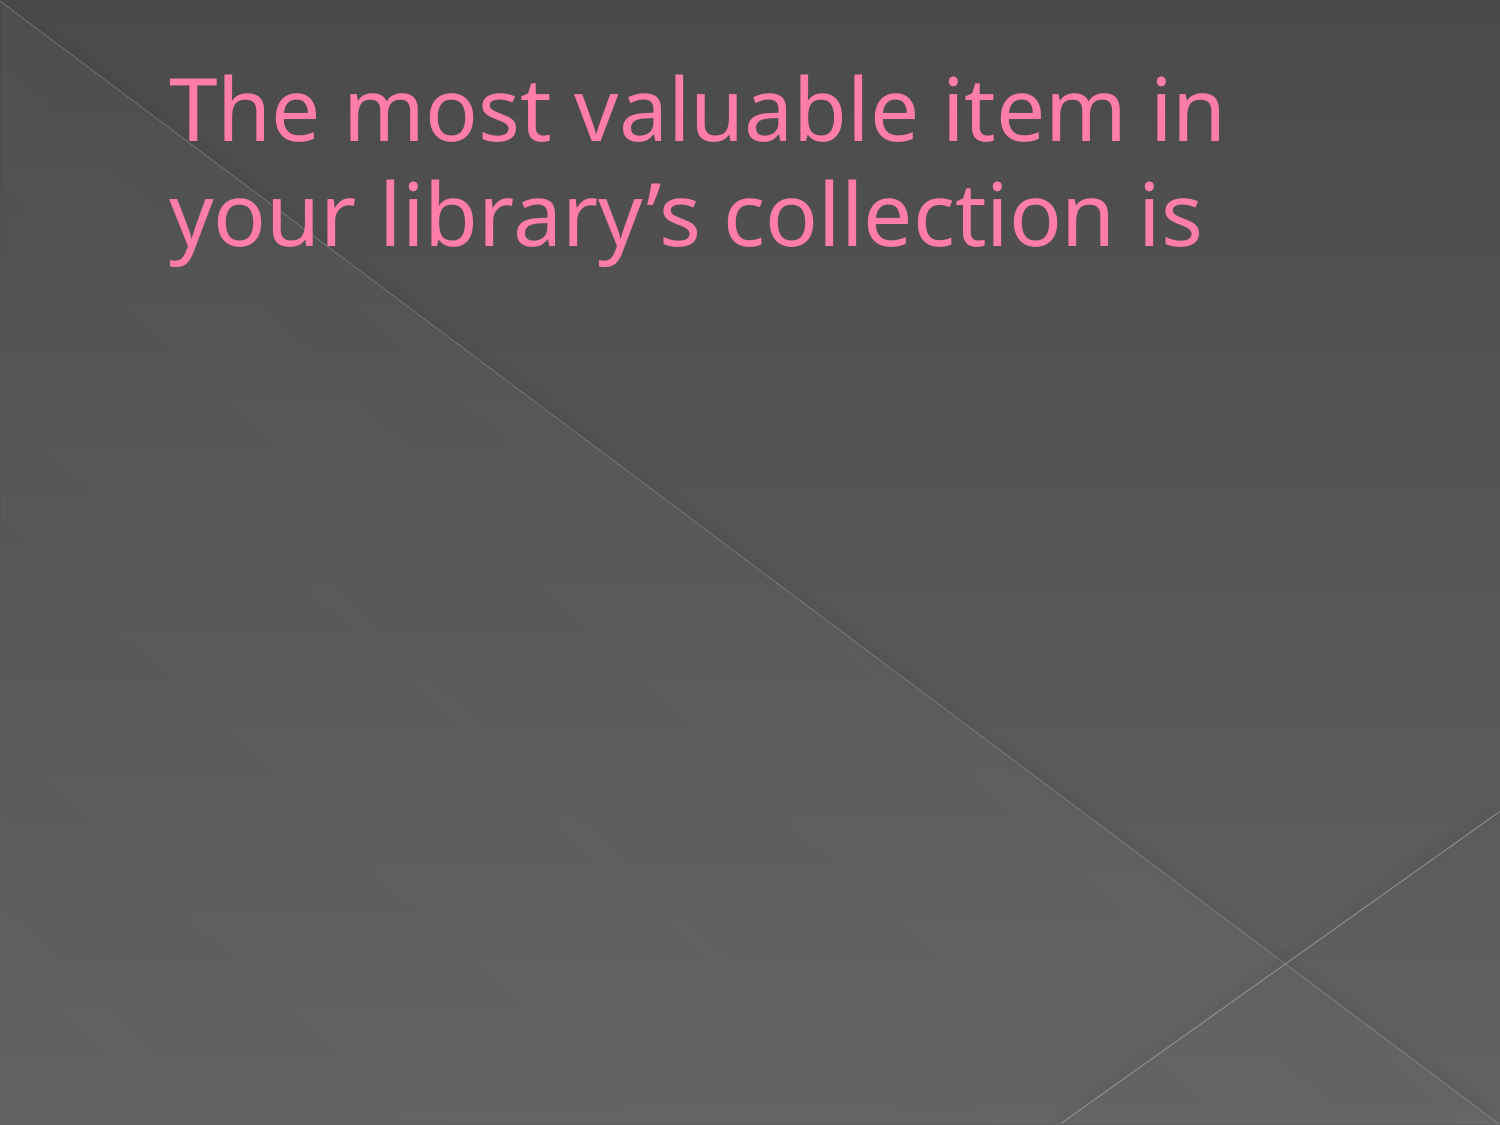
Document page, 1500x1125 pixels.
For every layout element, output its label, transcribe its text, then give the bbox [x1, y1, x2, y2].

title The most valuable item in your library’s collection is [75, 43, 1425, 274]
